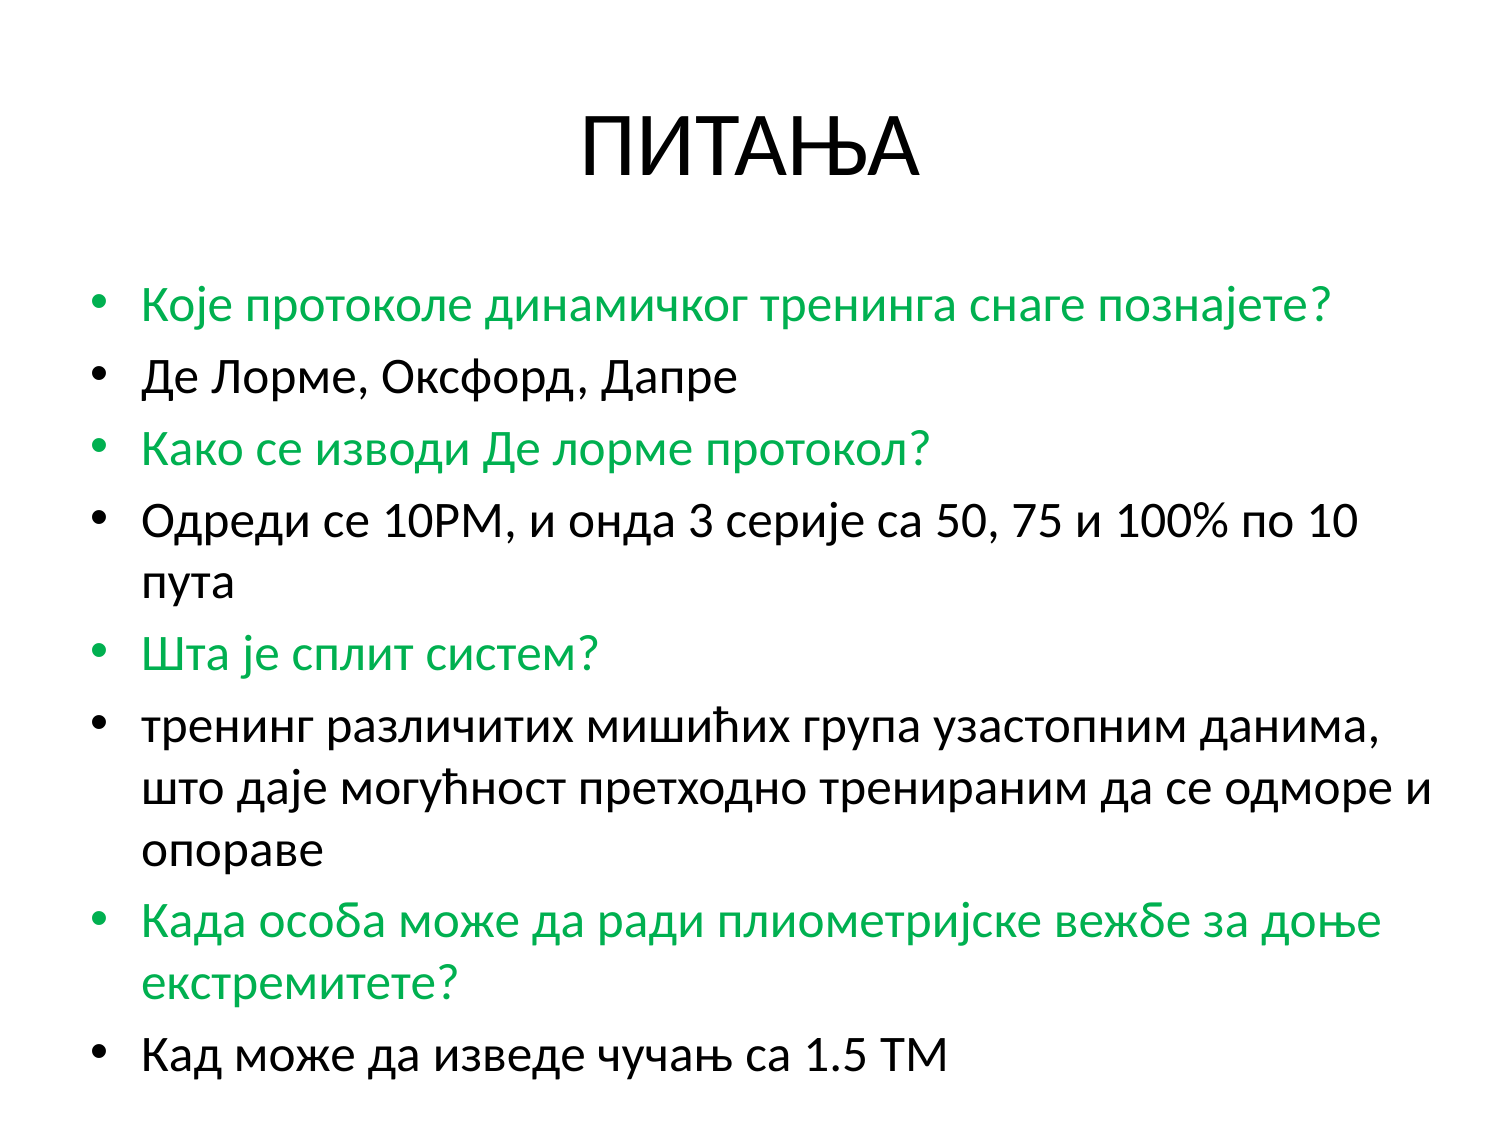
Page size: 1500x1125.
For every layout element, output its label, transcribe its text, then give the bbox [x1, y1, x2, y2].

list Које протоколе динамичког тренинга снаге познајете? Де Лорме, Оксфорд, Дапре Како се изводи Де лорме протокол? Одреди се 10РМ, и онда 3 серије са 50, 75 и 100% по 10 пута Шта је сплит систем? тренинг различитих мишићих група узастопним данима, што даје могућност претходно тренираним да се одморе и опораве Када особа може да ради плиометријске вежбе за доње екстремитете? Кад може да изведе чучањ са 1.5 ТМ [75, 262, 1459, 1094]
title ПИТАЊА [75, 45, 1425, 233]
